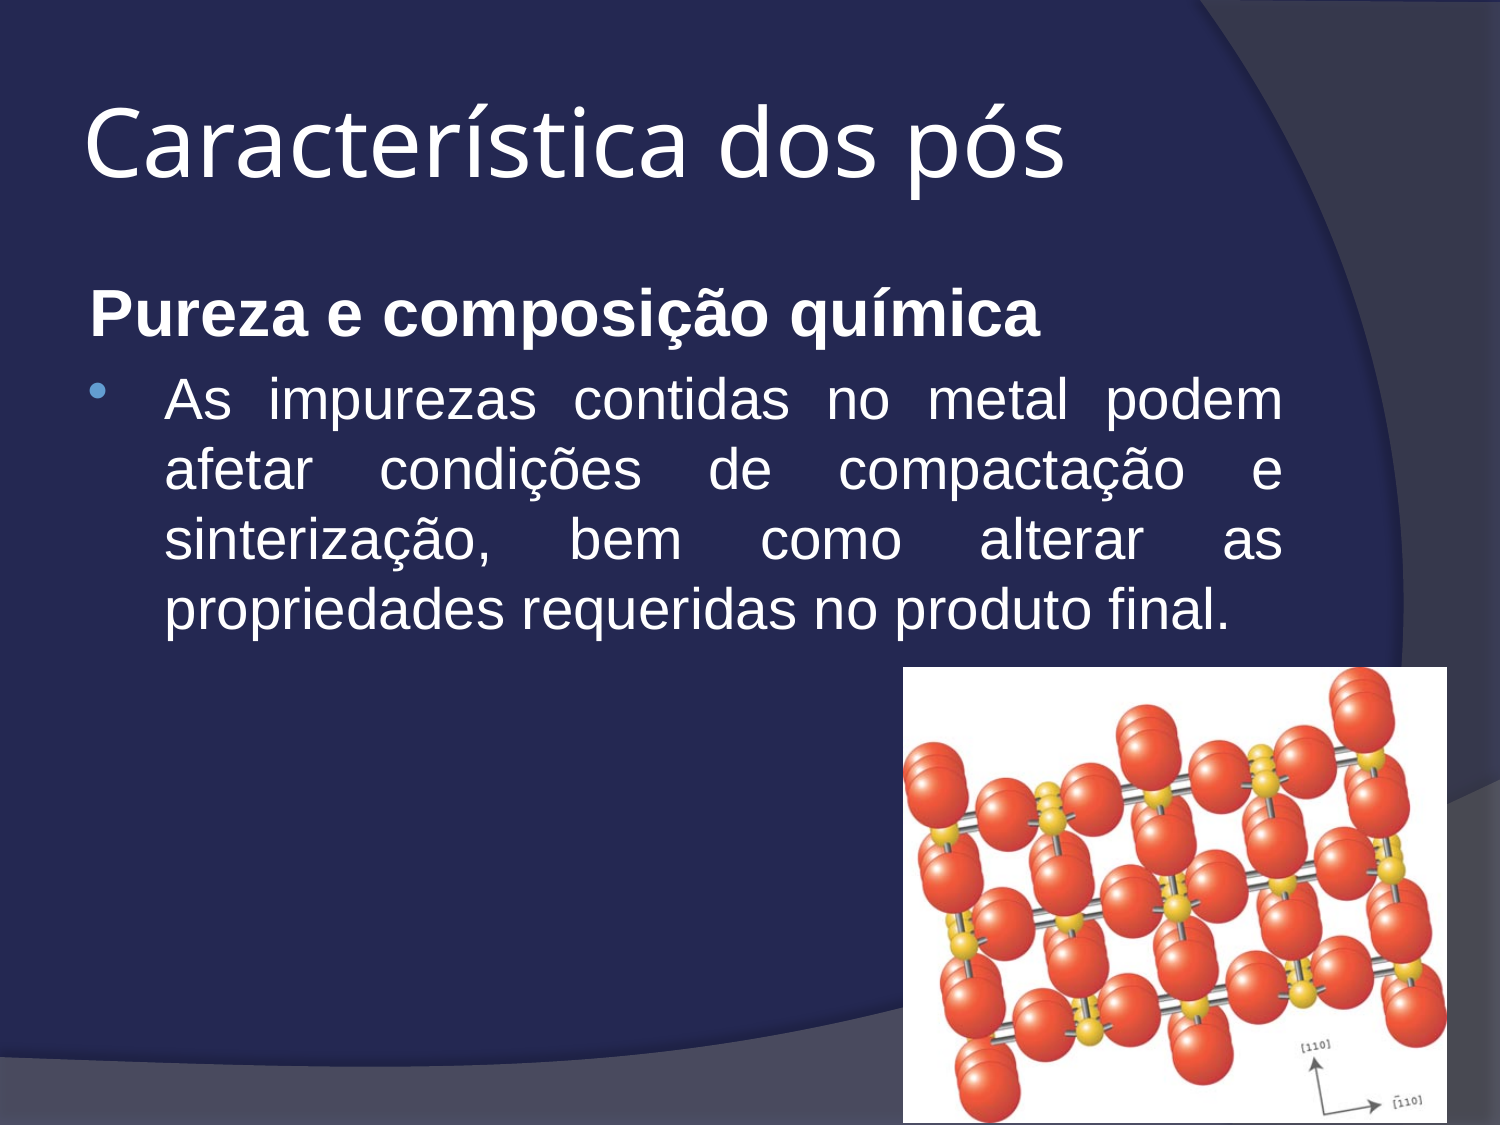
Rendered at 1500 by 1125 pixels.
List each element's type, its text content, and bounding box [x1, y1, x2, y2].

title Característica dos pós [75, 45, 1300, 233]
list Pureza e composição química As impurezas contidas no metal podem afetar condições de compactação e sinterização, bem como alterar as propriedades requeridas no produto final. [75, 262, 1300, 1005]
picture [903, 667, 1447, 1123]
